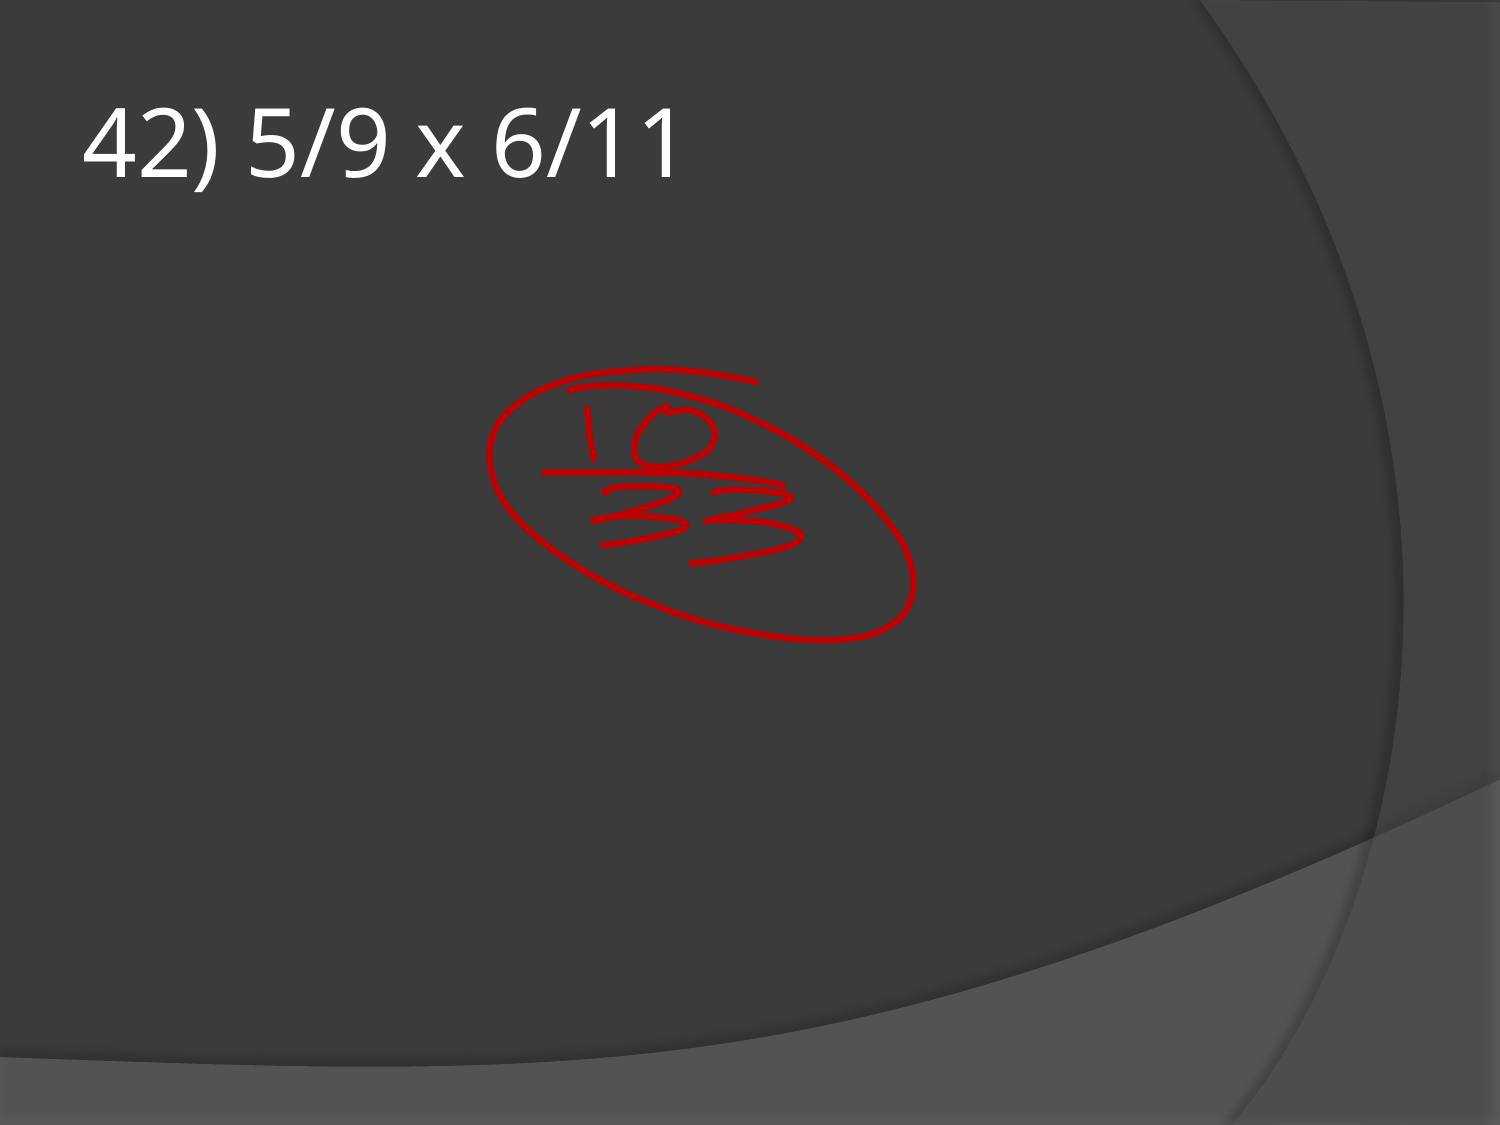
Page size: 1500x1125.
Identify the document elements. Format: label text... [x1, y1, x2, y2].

title 42) 5/9 x 6/11 [75, 45, 1300, 233]
text_box [488, 368, 915, 642]
